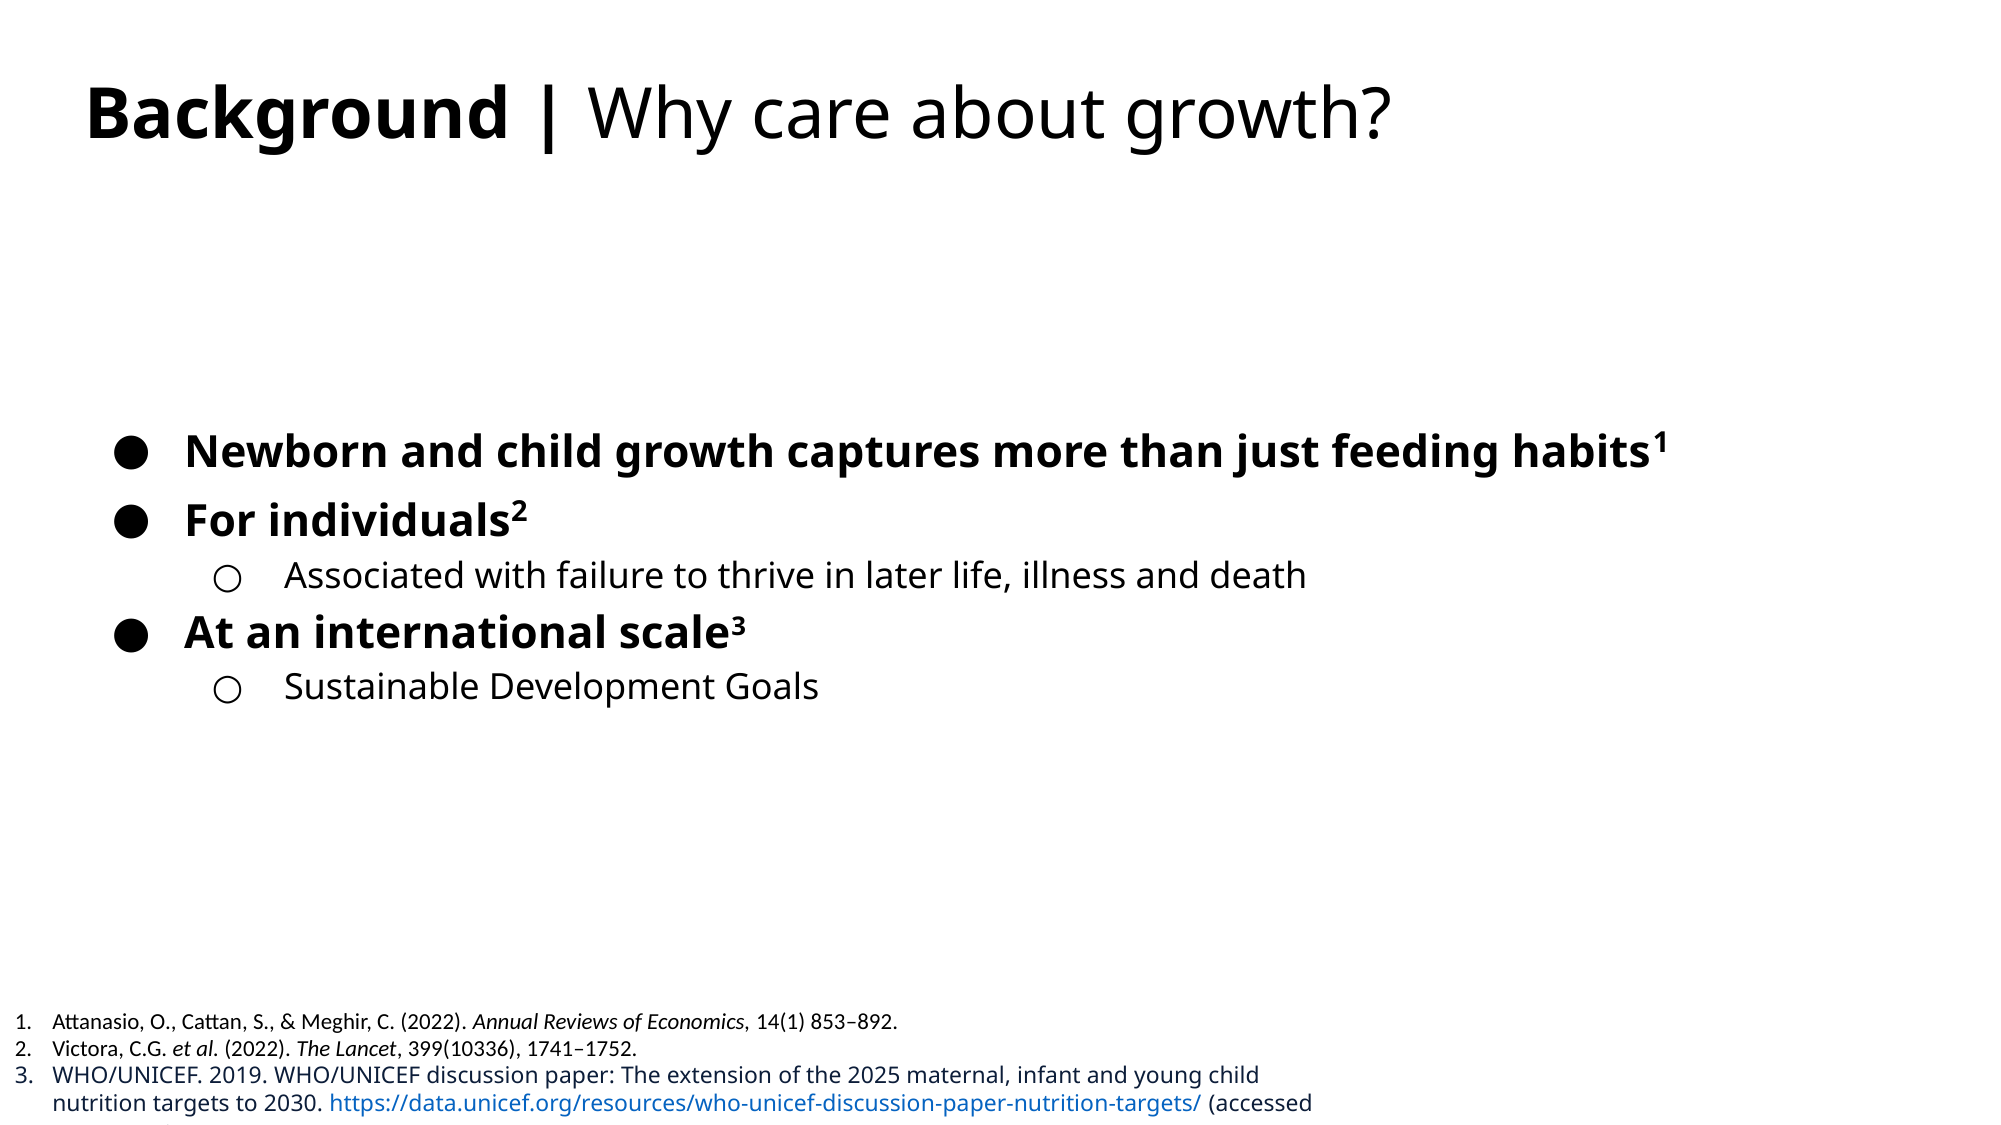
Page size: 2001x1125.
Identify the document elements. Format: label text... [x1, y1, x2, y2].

text_box Newborn and child growth captures more than just feeding habits1 For individuals2 Associated with failure to thrive in later life, illness and death At an international scale3 Sustainable Development Goals [64, 388, 1967, 737]
text_box Attanasio, O., Cattan, S., & Meghir, C. (2022). Annual Reviews of Economics, 14(1) 853–892. Victora, C.G. et al. (2022). The Lancet, 399(10336), 1741–1752. WHO/UNICEF. 2019. WHO/UNICEF discussion paper: The extension of the 2025 maternal, infant and young child nutrition targets to 2030. https://data.unicef.org/resources/who-unicef-discussion-paper-nutrition-targets/ (accessed August 30th, 2023). [0, 998, 1360, 1125]
title Background | Why care about growth? [64, 48, 1928, 174]
